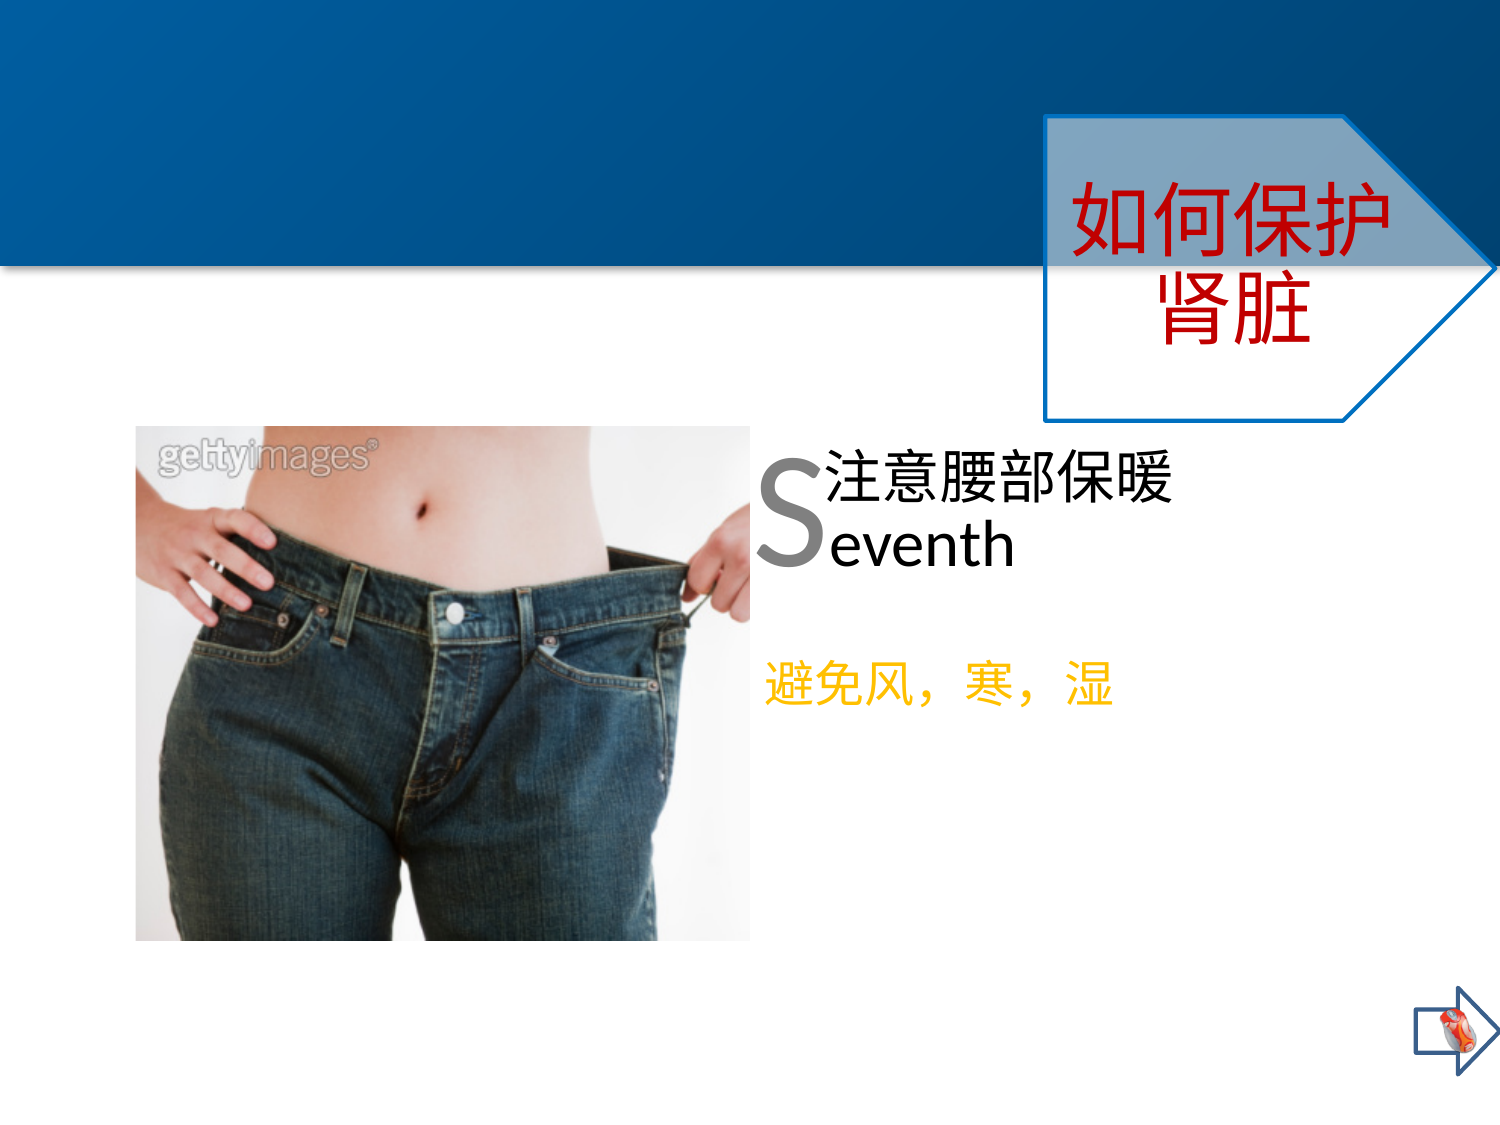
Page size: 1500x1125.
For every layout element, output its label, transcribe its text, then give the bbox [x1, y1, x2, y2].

text_box 避免风，寒，湿 [754, 645, 1341, 720]
picture [135, 426, 751, 941]
text_box [0, 0, 1500, 268]
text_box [1415, 987, 1500, 1075]
text_box 如何保护肾脏 [1043, 114, 1498, 422]
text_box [737, 392, 1341, 610]
